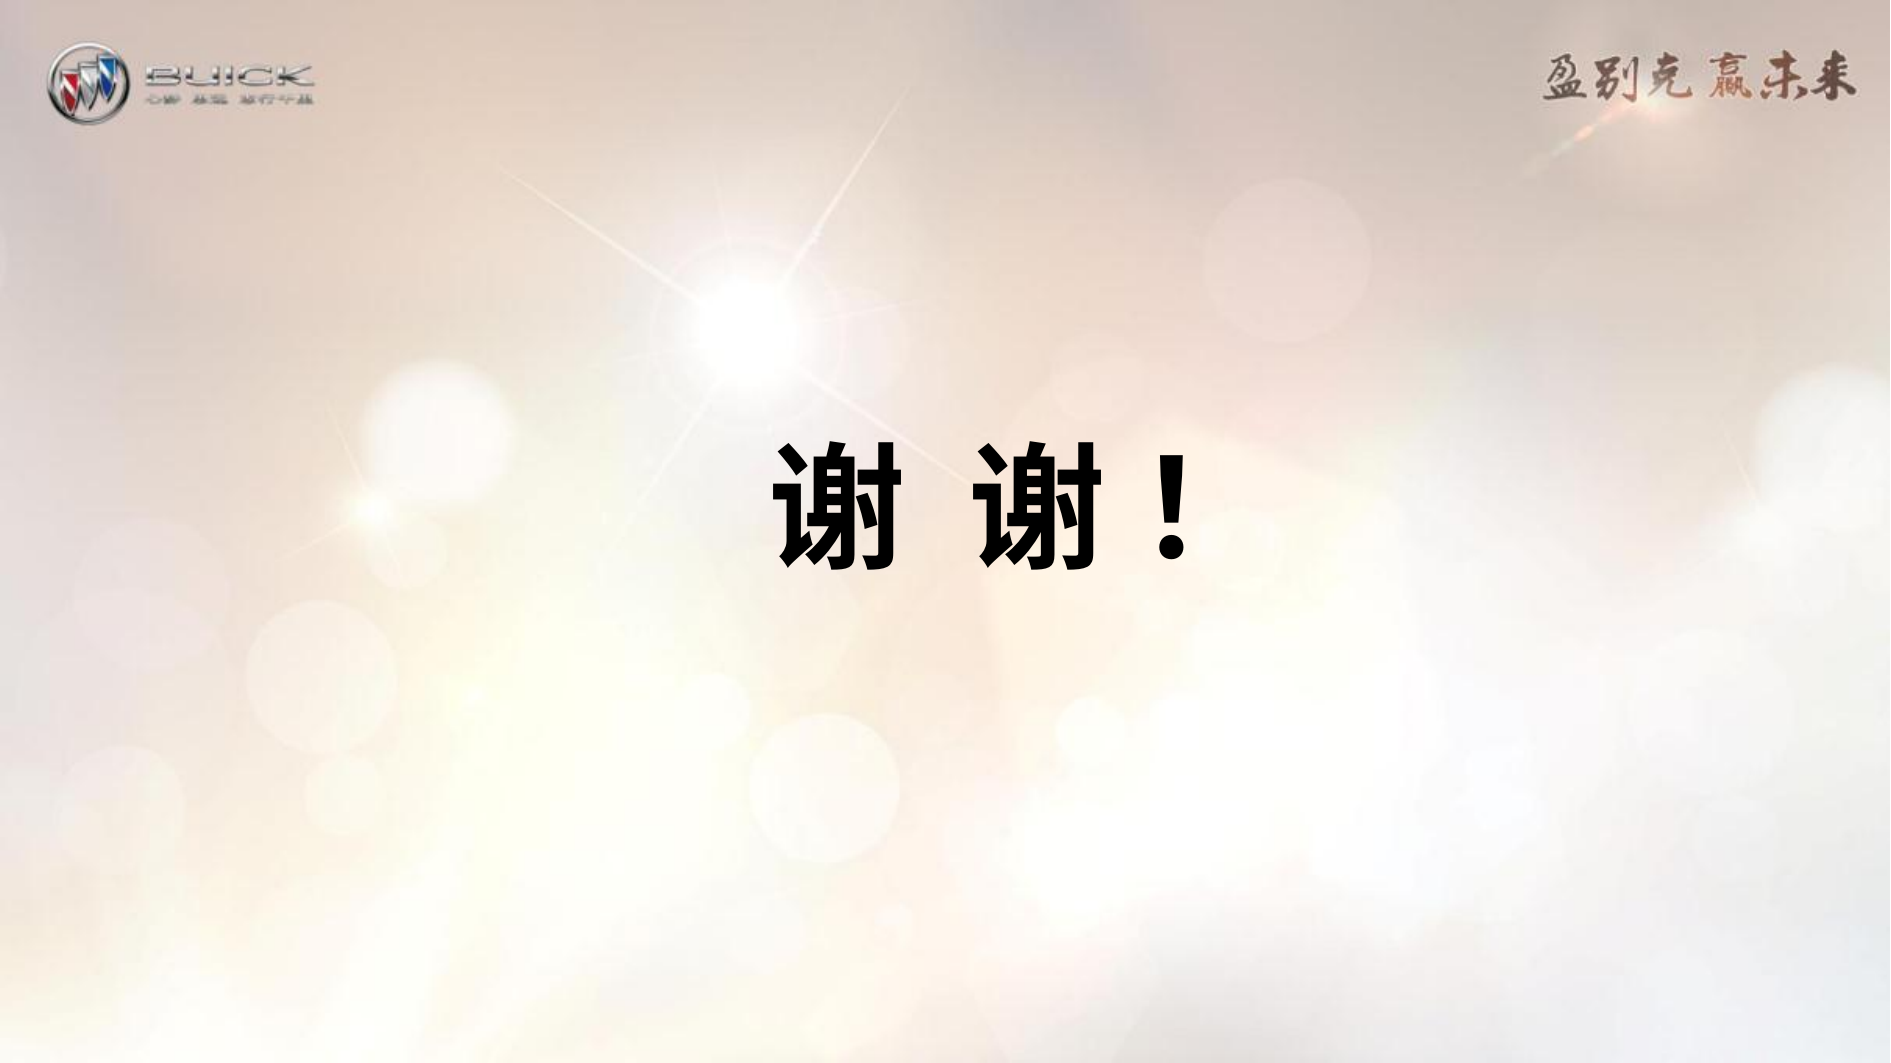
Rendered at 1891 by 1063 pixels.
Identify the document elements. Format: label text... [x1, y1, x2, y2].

picture [0, 0, 1890, 1063]
text_box 谢 谢 ！ [555, 413, 1489, 594]
